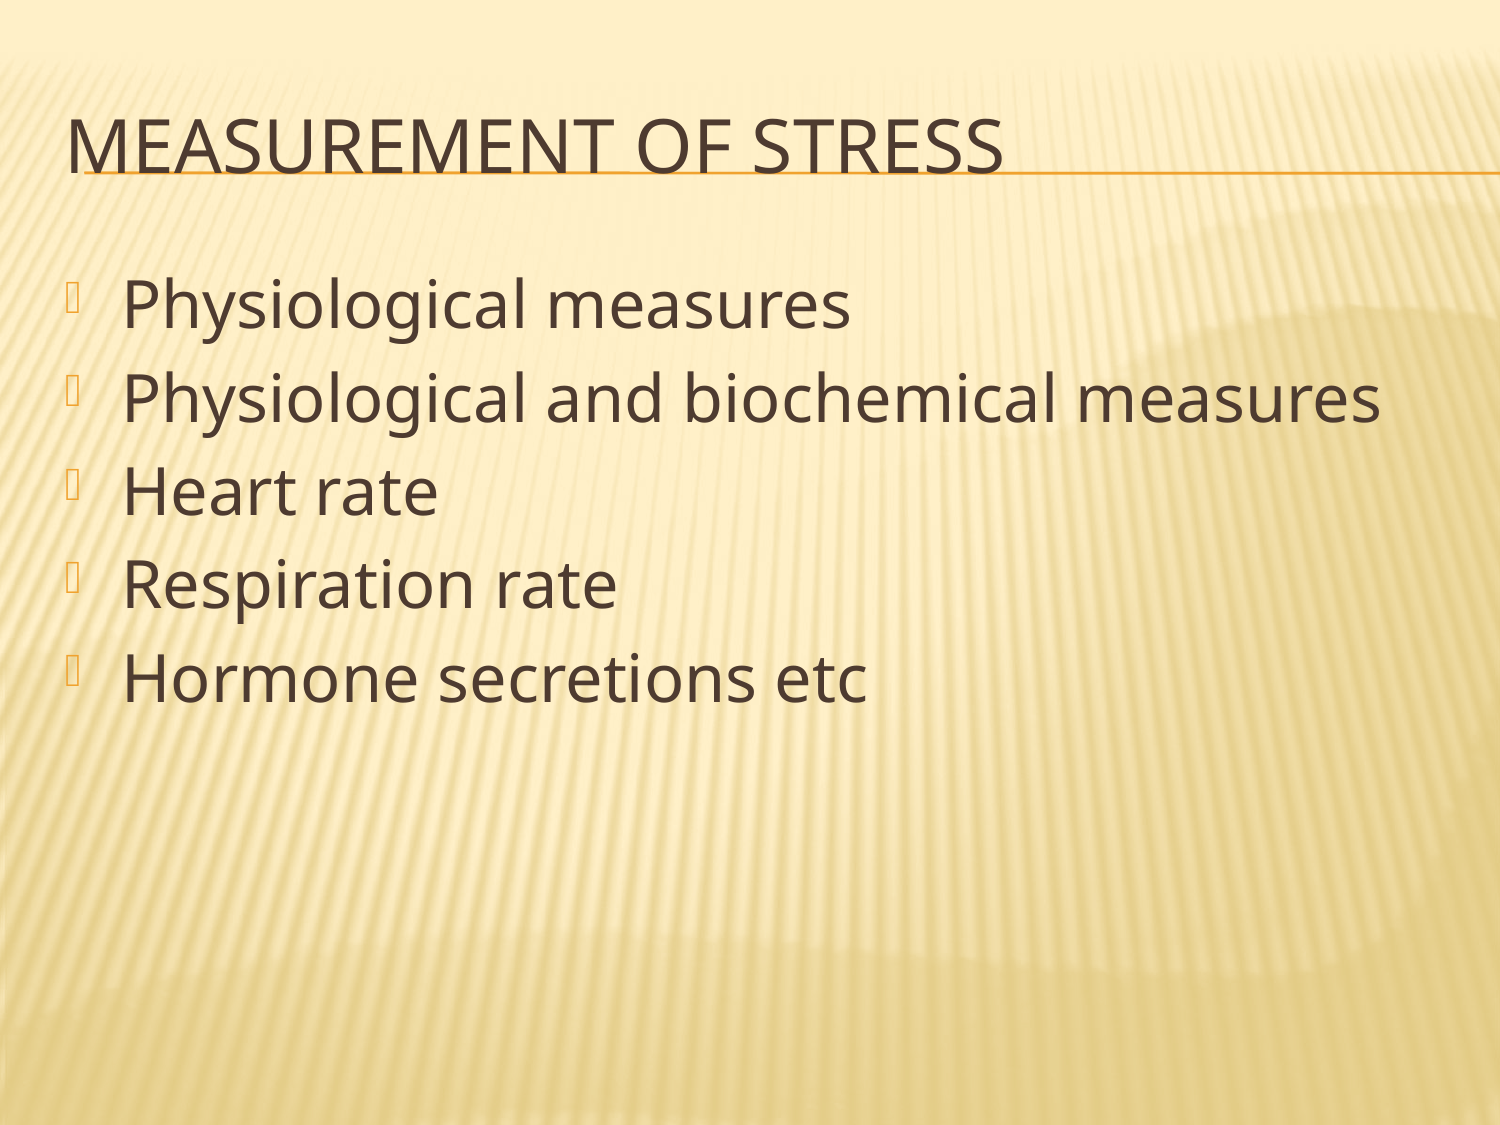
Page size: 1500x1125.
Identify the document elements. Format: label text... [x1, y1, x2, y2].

list Physiological measures Physiological and biochemical measures Heart rate Respiration rate Hormone secretions etc [50, 254, 1475, 998]
title Measurement of stress [50, 75, 1475, 213]
